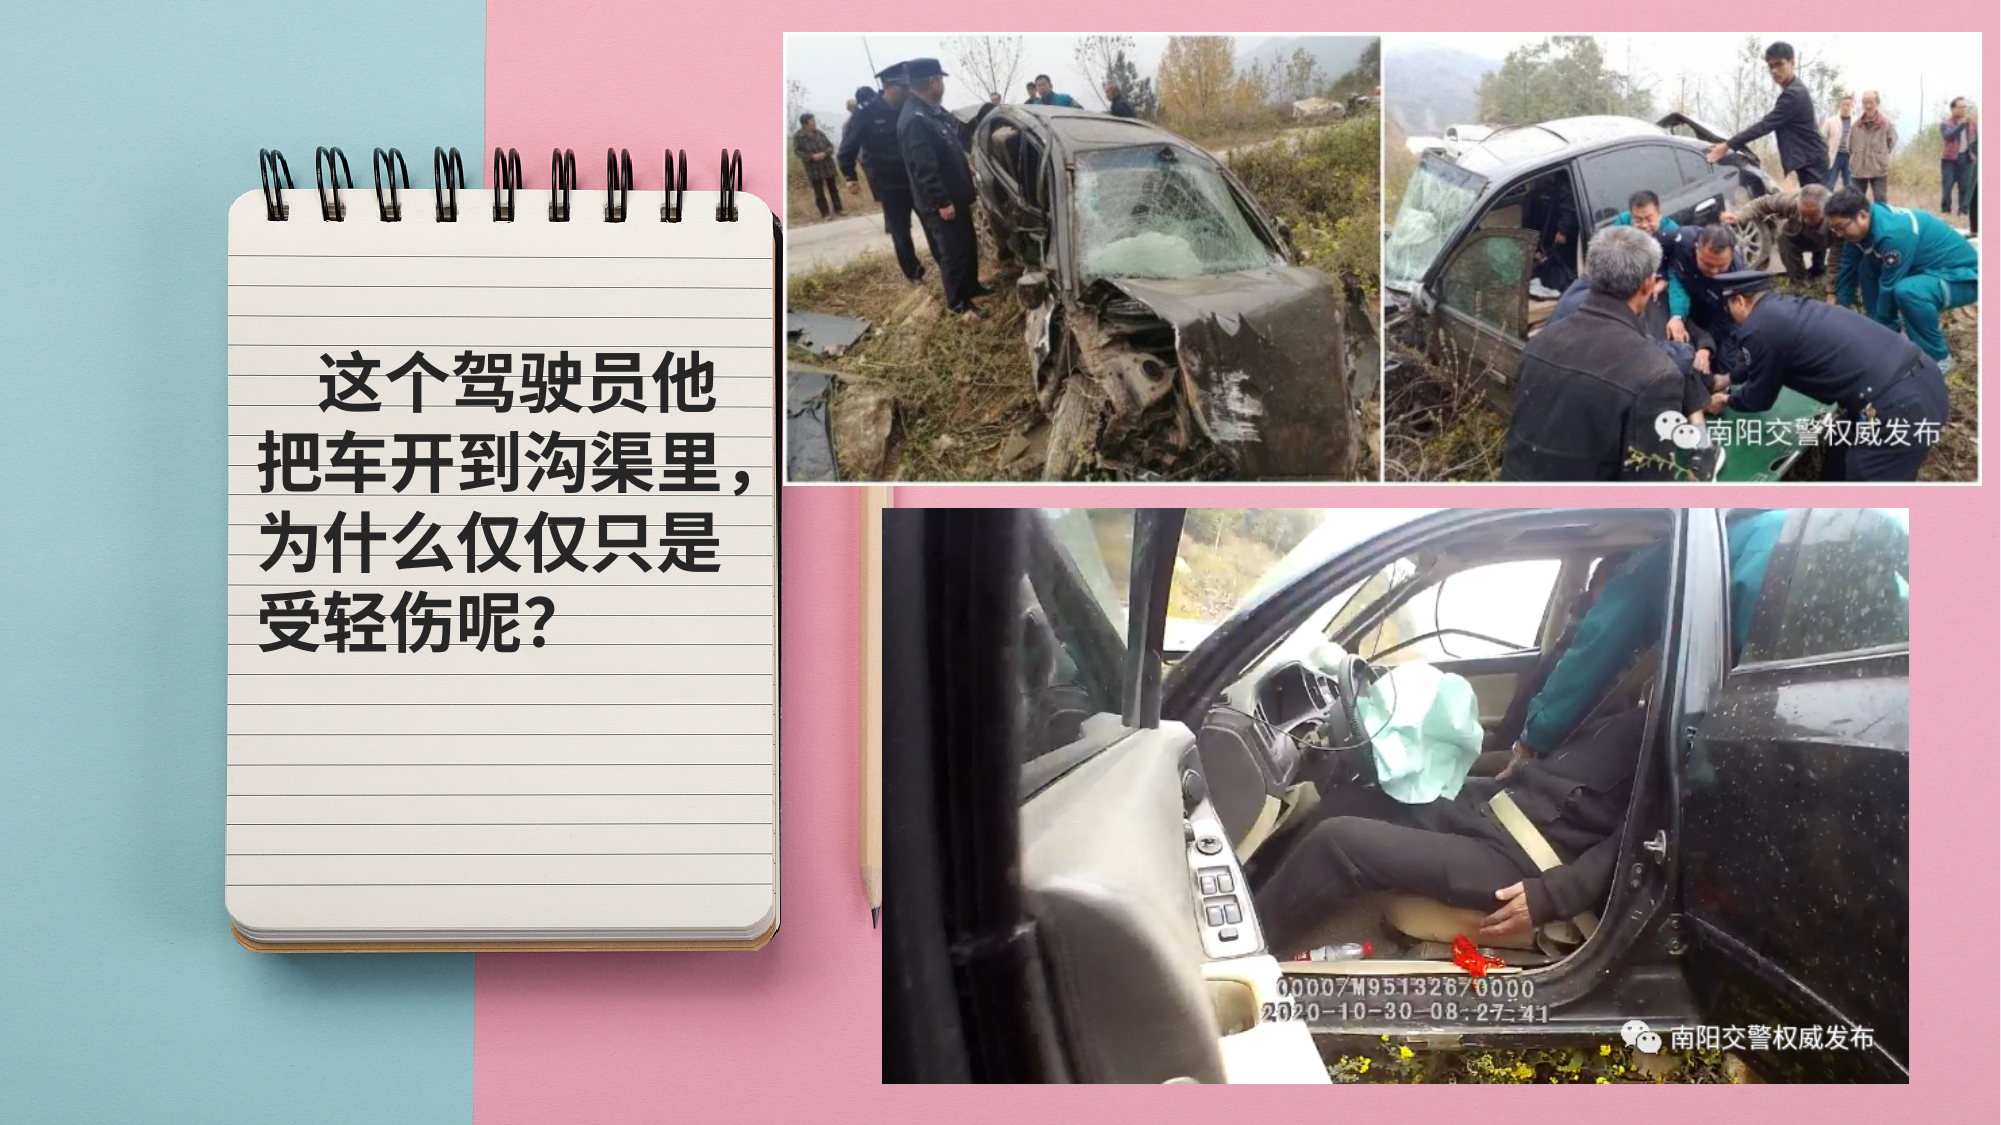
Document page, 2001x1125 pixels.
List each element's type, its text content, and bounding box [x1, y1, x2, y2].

picture [0, 0, 2001, 1125]
text_box 这个驾驶员他把车开到沟渠里，为什么仅仅只是受轻伤呢？ [241, 333, 770, 669]
